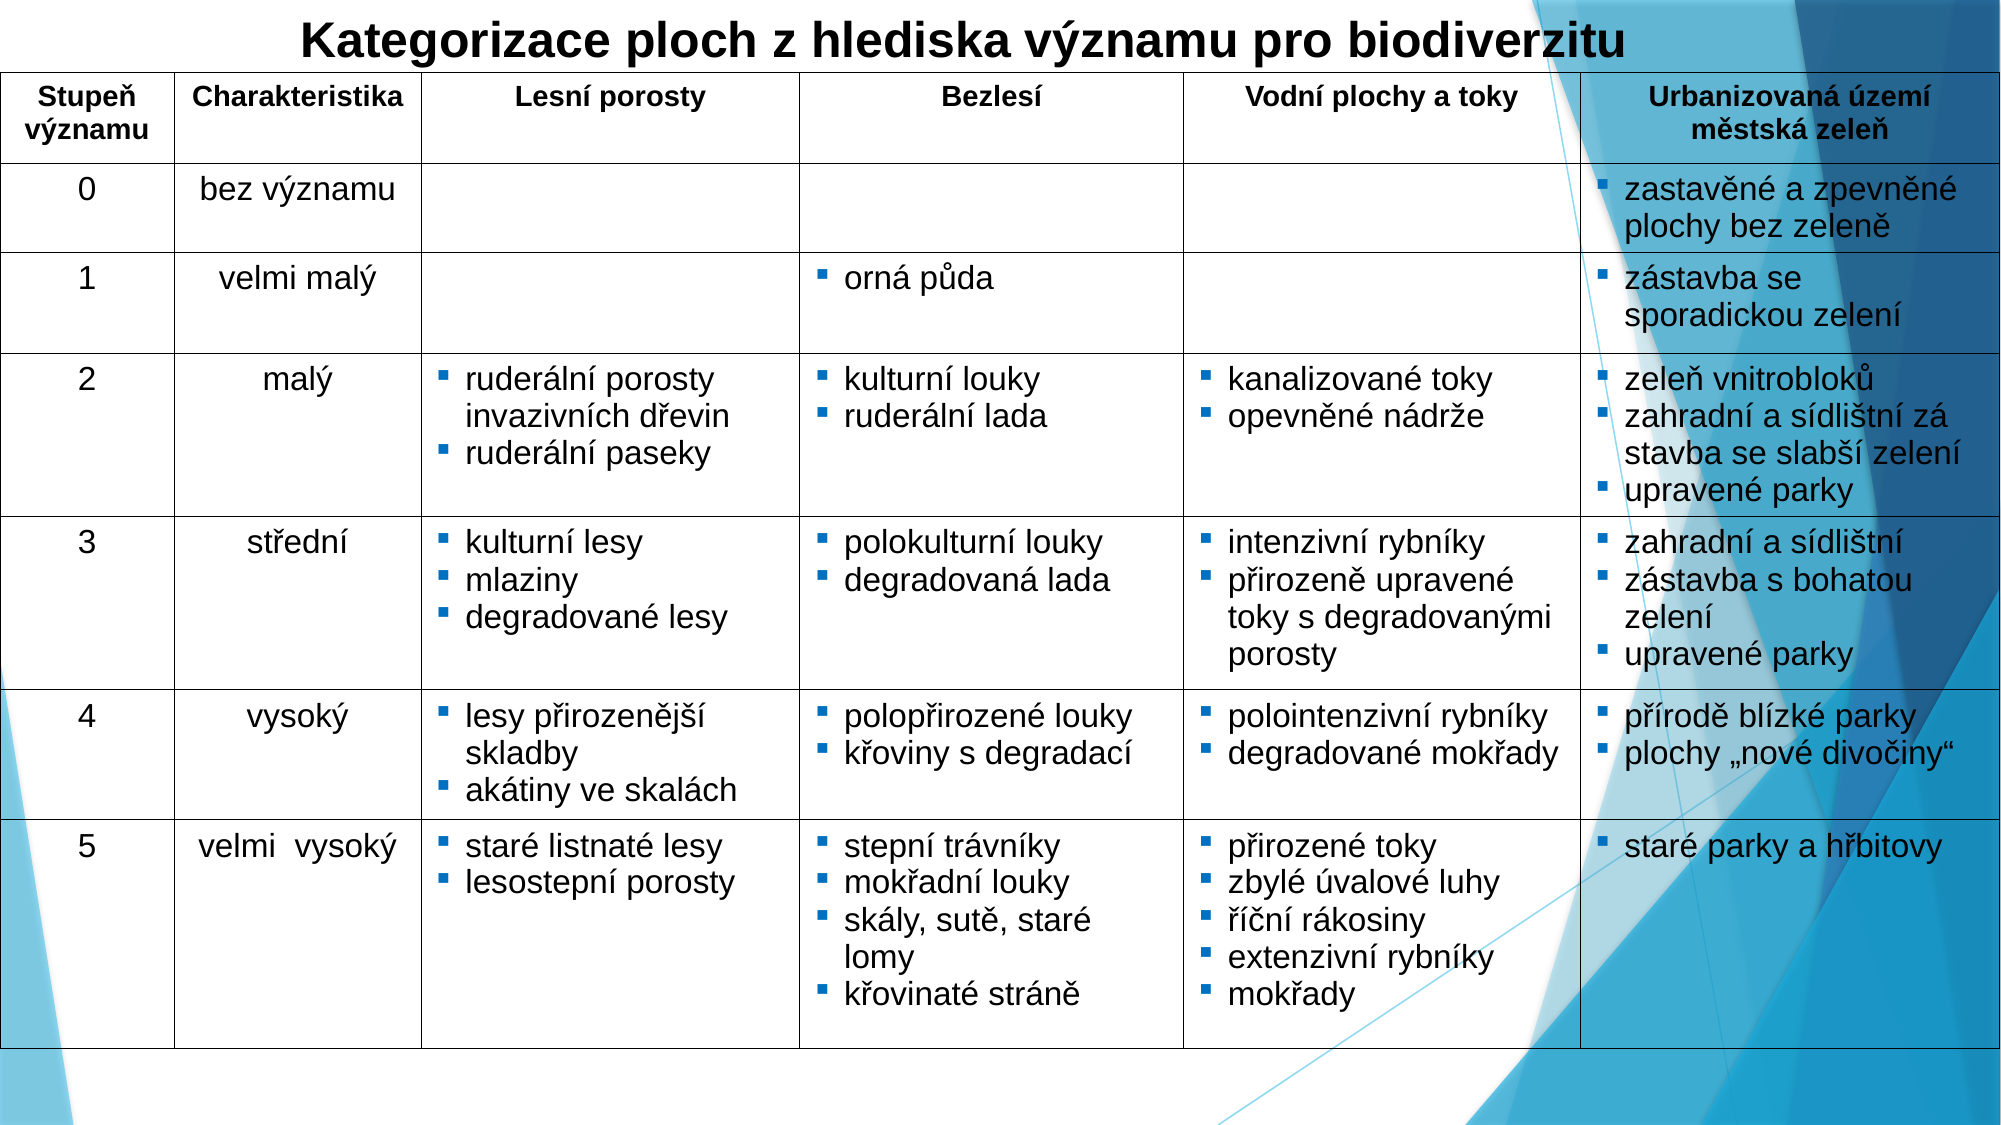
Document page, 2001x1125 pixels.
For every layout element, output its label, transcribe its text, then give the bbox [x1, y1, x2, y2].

table_header Bezlesí [800, 75, 1183, 163]
table_cell zástavba se sporadickou zelení [1581, 253, 1999, 353]
text_box Kategorizace ploch z hlediska významu pro biodiverzitu [7, 0, 1922, 75]
table_cell bez význa­mu [175, 164, 421, 252]
table_cell přírodě blízké par­ky plochy „nové divo­činy“ [1581, 690, 1999, 819]
table_cell intenzivní rybníky přirozeně upra­vené toky s degra­dovanými porosty [1184, 517, 1580, 689]
table_cell [422, 253, 799, 353]
table_cell lesy přirozenější skladby akátiny ve skalách [422, 690, 799, 819]
table_cell kanalizované toky opevně­né nádrže [1184, 354, 1580, 516]
table_header Urbanizovaná území městská zeleň [1581, 73, 1999, 163]
table_cell malý [175, 354, 421, 516]
table_cell přirozené toky zbylé úvalové luhy říční rákosiny extenzivní rybníky mokřady [1184, 820, 1580, 1048]
table_header Lesní porosty [422, 75, 799, 163]
table_cell 4 [1, 690, 174, 819]
table_cell 2 [1, 354, 174, 516]
table_cell 3 [1, 517, 174, 689]
table_cell střední [175, 517, 421, 689]
table_cell orná půda [800, 253, 1183, 353]
table_cell ruderální porosty invazivních dřevin ruderální paseky [422, 354, 799, 516]
table_cell [800, 164, 1183, 252]
table_cell [1184, 253, 1580, 353]
table_cell zahradní a sídlištní zá­stavba s bohatou zelení upravené parky [1581, 517, 1999, 689]
table_cell kulturní louky ruderální lada [800, 354, 1183, 516]
table_cell staré listnaté lesy lesostepní porosty [422, 820, 799, 1048]
table_cell 0 [1, 164, 174, 252]
table_cell kulturní lesy mlaziny degra­dované lesy [422, 517, 799, 689]
table_cell 1 [1, 253, 174, 353]
table_cell zastavěné a zpevněné plochy bez zeleně [1581, 164, 1999, 252]
table_cell stepní trávníky mokřadní louky skály, sutě, staré lomy křovinaté stráně [800, 820, 1183, 1048]
table_cell polointenzivní rybníky degradované mokřady [1184, 690, 1580, 819]
table_cell velmi malý [175, 253, 421, 353]
table_header Vodní plochy a toky [1184, 75, 1580, 163]
table_cell polokulturní louky degradovaná lada [800, 517, 1183, 689]
table_cell 5 [1, 820, 174, 1048]
table_cell polopřirozené louky křoviny s degradací [800, 690, 1183, 819]
table_cell vysoký [175, 690, 421, 819]
table_cell zeleň vnitrob­loků zahradní a sídlištní zá­stavba se slabší zelení upravené parky [1581, 354, 1999, 516]
table_cell [422, 164, 799, 252]
table_header Stupeň významu [1, 73, 174, 163]
table_cell [1184, 164, 1580, 252]
table_cell staré parky a hřbi­tovy [1581, 820, 1999, 1048]
table_header Charakteristika [175, 75, 421, 163]
table_cell velmi vysoký [175, 820, 421, 1048]
